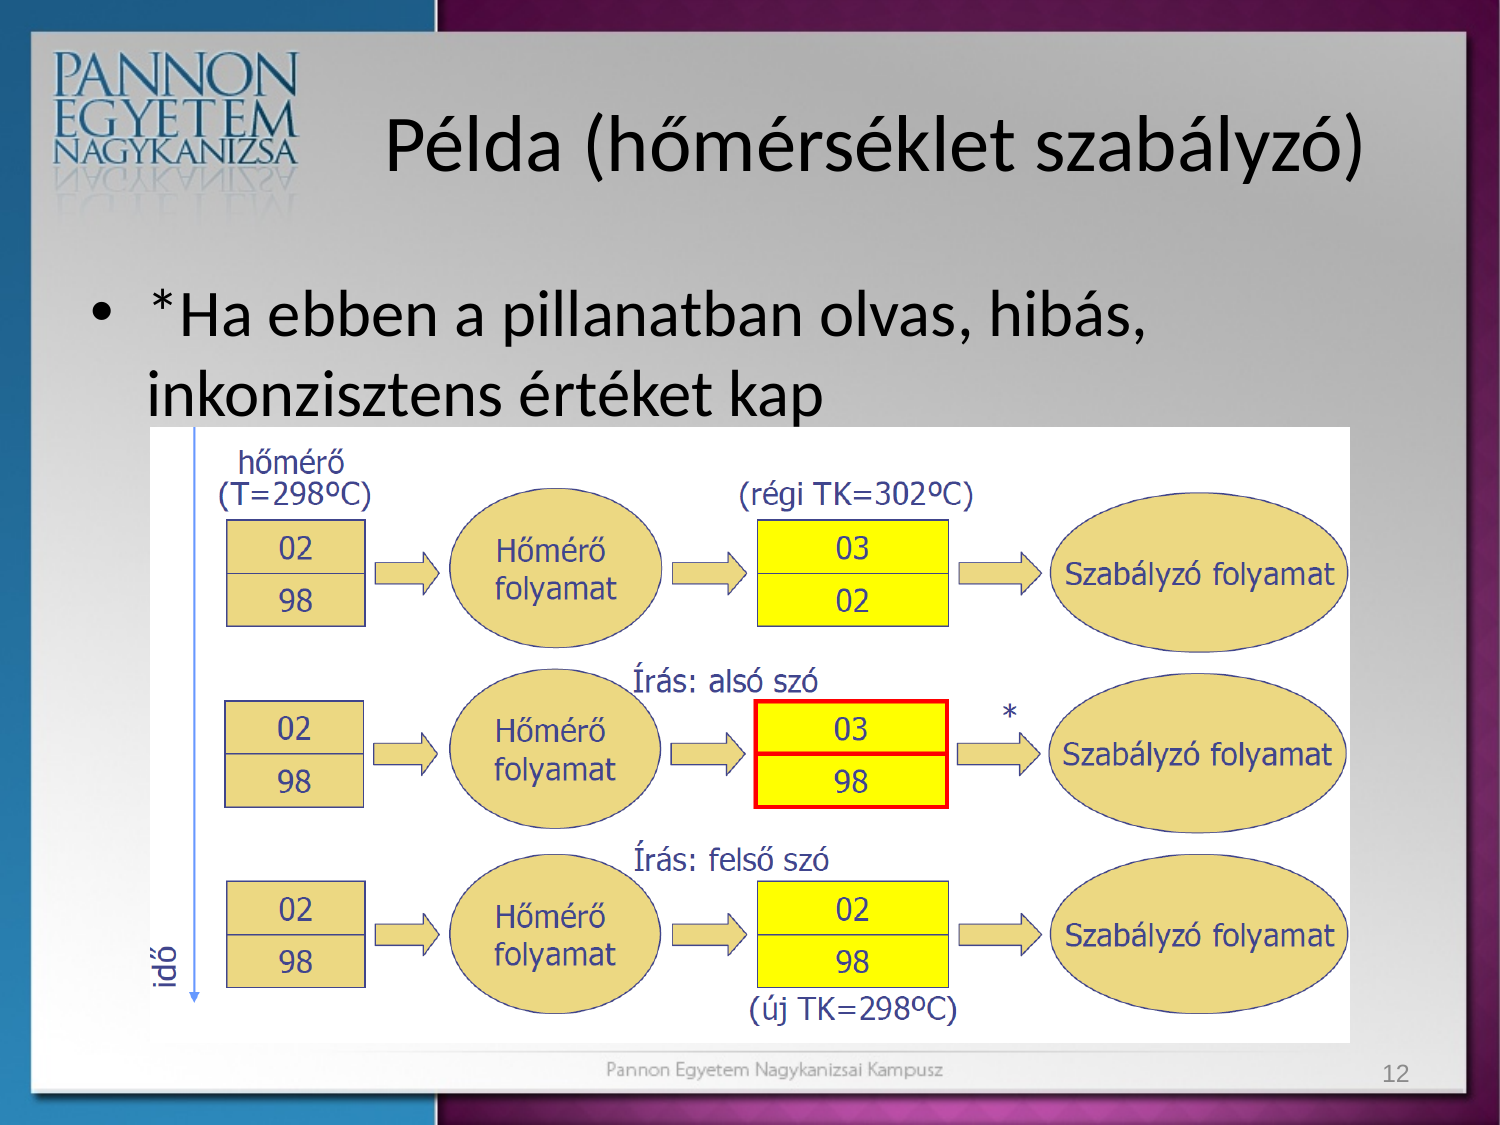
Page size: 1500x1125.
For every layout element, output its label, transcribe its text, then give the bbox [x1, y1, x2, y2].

list *Ha ebben a pillanatban olvas, hibás, inkonzisztens értéket kap [75, 262, 1425, 1038]
picture [0, 0, 1500, 1125]
slide_number 12 [1074, 1042, 1425, 1103]
title Példa (hőmérséklet szabályzó) [328, 45, 1425, 233]
